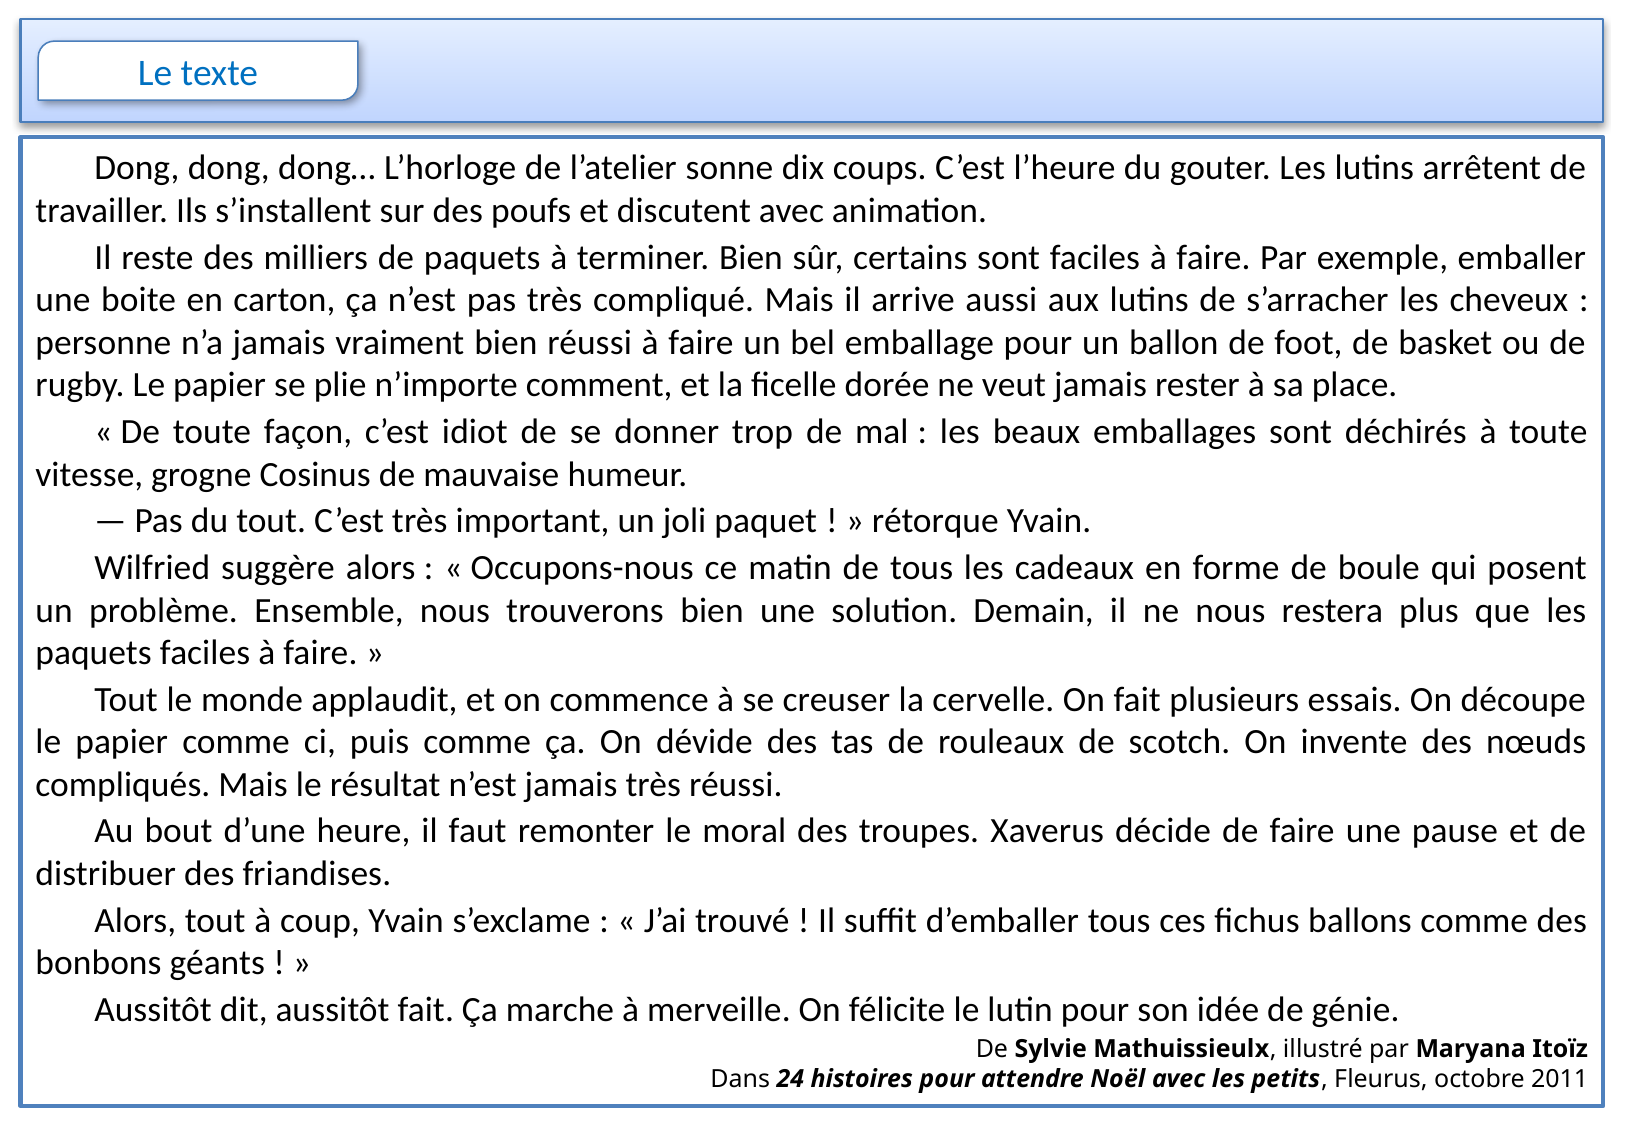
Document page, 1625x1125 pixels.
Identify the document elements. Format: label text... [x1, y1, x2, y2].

list Dong, dong, dong… L’horloge de l’atelier sonne dix coups. C’est l’heure du gouter. Les lutins arrêtent de travailler. Ils s’installent sur des poufs et discutent avec animation. Il reste des milliers de paquets à terminer. Bien sûr, certains sont faciles à faire. Par exemple, emballer une boite en carton, ça n’est pas très compliqué. Mais il arrive aussi aux lutins de s’arracher les cheveux : personne n’a jamais vraiment bien réussi à faire un bel emballage pour un ballon de foot, de basket ou de rugby. Le papier se plie n’importe comment, et la ficelle dorée ne veut jamais rester à sa place. « De toute façon, c’est idiot de se donner trop de mal : les beaux emballages sont déchirés à toute vitesse, grogne Cosinus de mauvaise humeur. — Pas du tout. C’est très important, un joli paquet ! » rétorque Yvain. Wilfried suggère alors : « Occupons-nous ce matin de tous les cadeaux en forme de boule qui posent un problème. Ensemble, nous trouverons bien une solution. Demain, il ne nous restera plus que les paquets faciles à faire. » Tout le monde applaudit, et on commence à se creuser la cervelle. On fait plusieurs essais. On découpe le papier comme ci, puis comme ça. On dévide des tas de rouleaux de scotch. On invente des nœuds compliqués. Mais le résultat n’est jamais très réussi. Au bout d’une heure, il faut remonter le moral des troupes. Xaverus décide de faire une pause et de distribuer des friandises. Alors, tout à coup, Yvain s’exclame : « J’ai trouvé ! Il suffit d’emballer tous ces fichus ballons comme des bonbons géants ! » Aussitôt dit, aussitôt fait. Ça marche à merveille. On félicite le lutin pour son idée de génie. De Sylvie Mathuissieulx, illustré par Maryana Itoïz Dans 24 histoires pour attendre Noël avec les petits, Fleurus, octobre 2011 [18, 135, 1605, 1108]
